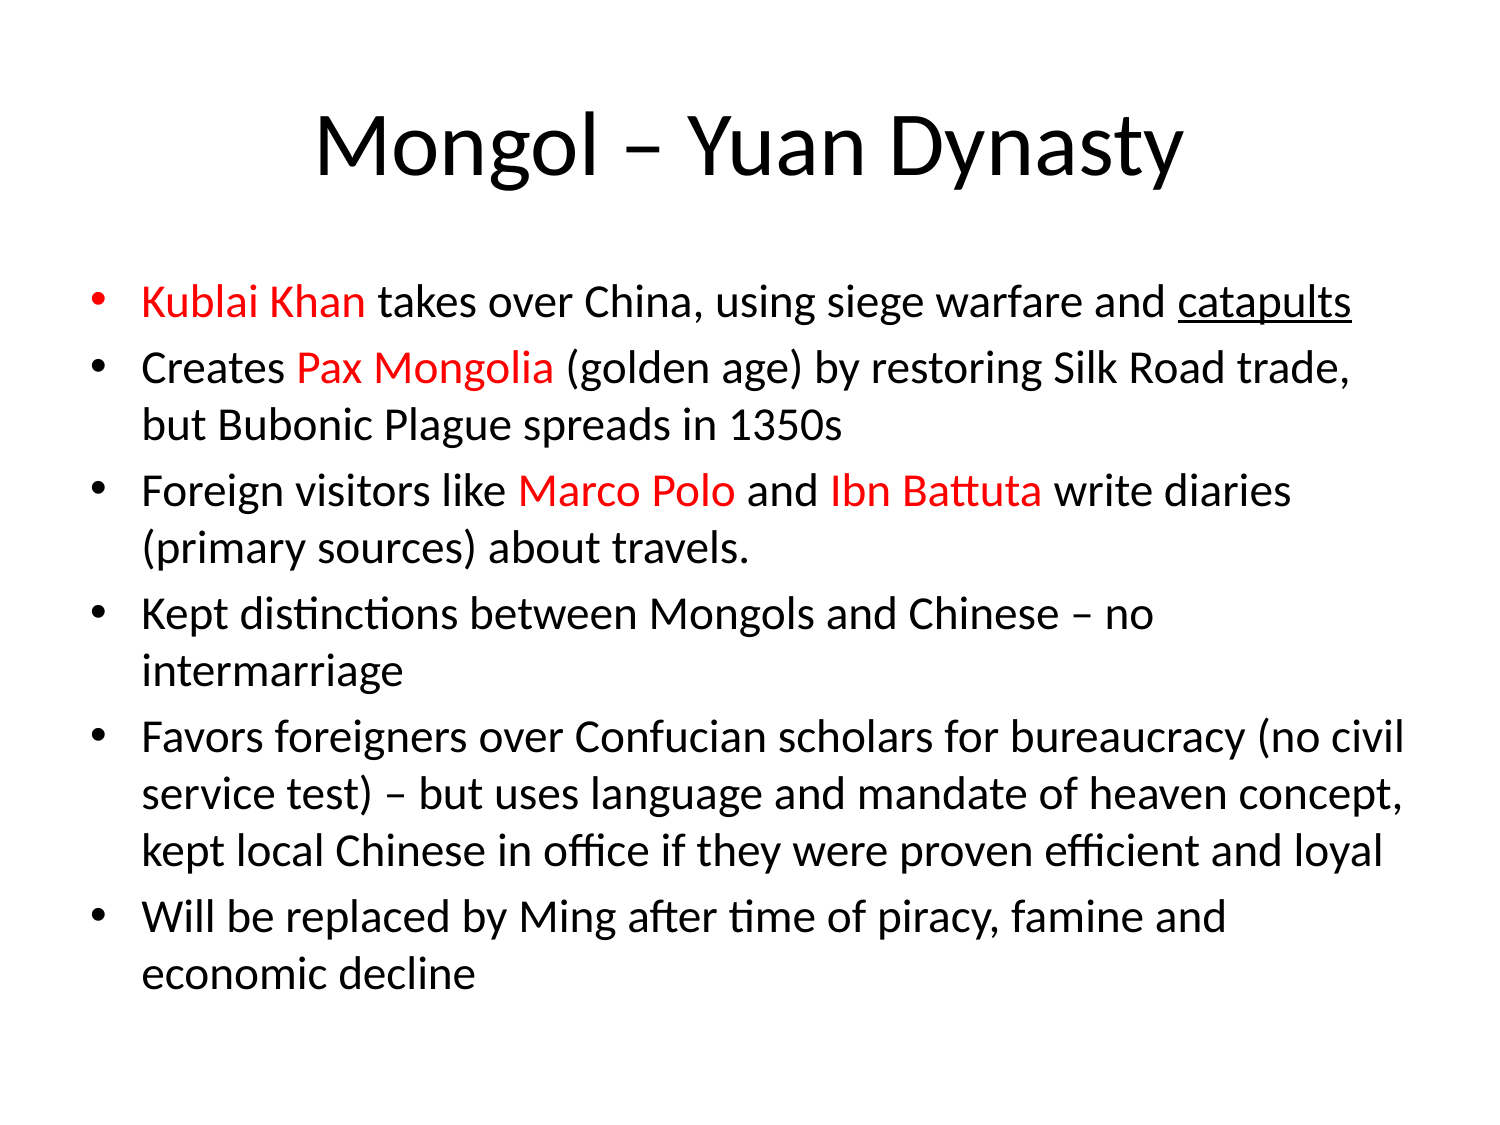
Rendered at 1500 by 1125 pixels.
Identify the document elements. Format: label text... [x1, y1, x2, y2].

list Kublai Khan takes over China, using siege warfare and catapults Creates Pax Mongolia (golden age) by restoring Silk Road trade, but Bubonic Plague spreads in 1350s Foreign visitors like Marco Polo and Ibn Battuta write diaries (primary sources) about travels. Kept distinctions between Mongols and Chinese – no intermarriage Favors foreigners over Confucian scholars for bureaucracy (no civil service test) – but uses language and mandate of heaven concept, kept local Chinese in office if they were proven efficient and loyal Will be replaced by Ming after time of piracy, famine and economic decline [75, 262, 1425, 1063]
title Mongol – Yuan Dynasty [75, 45, 1425, 233]
